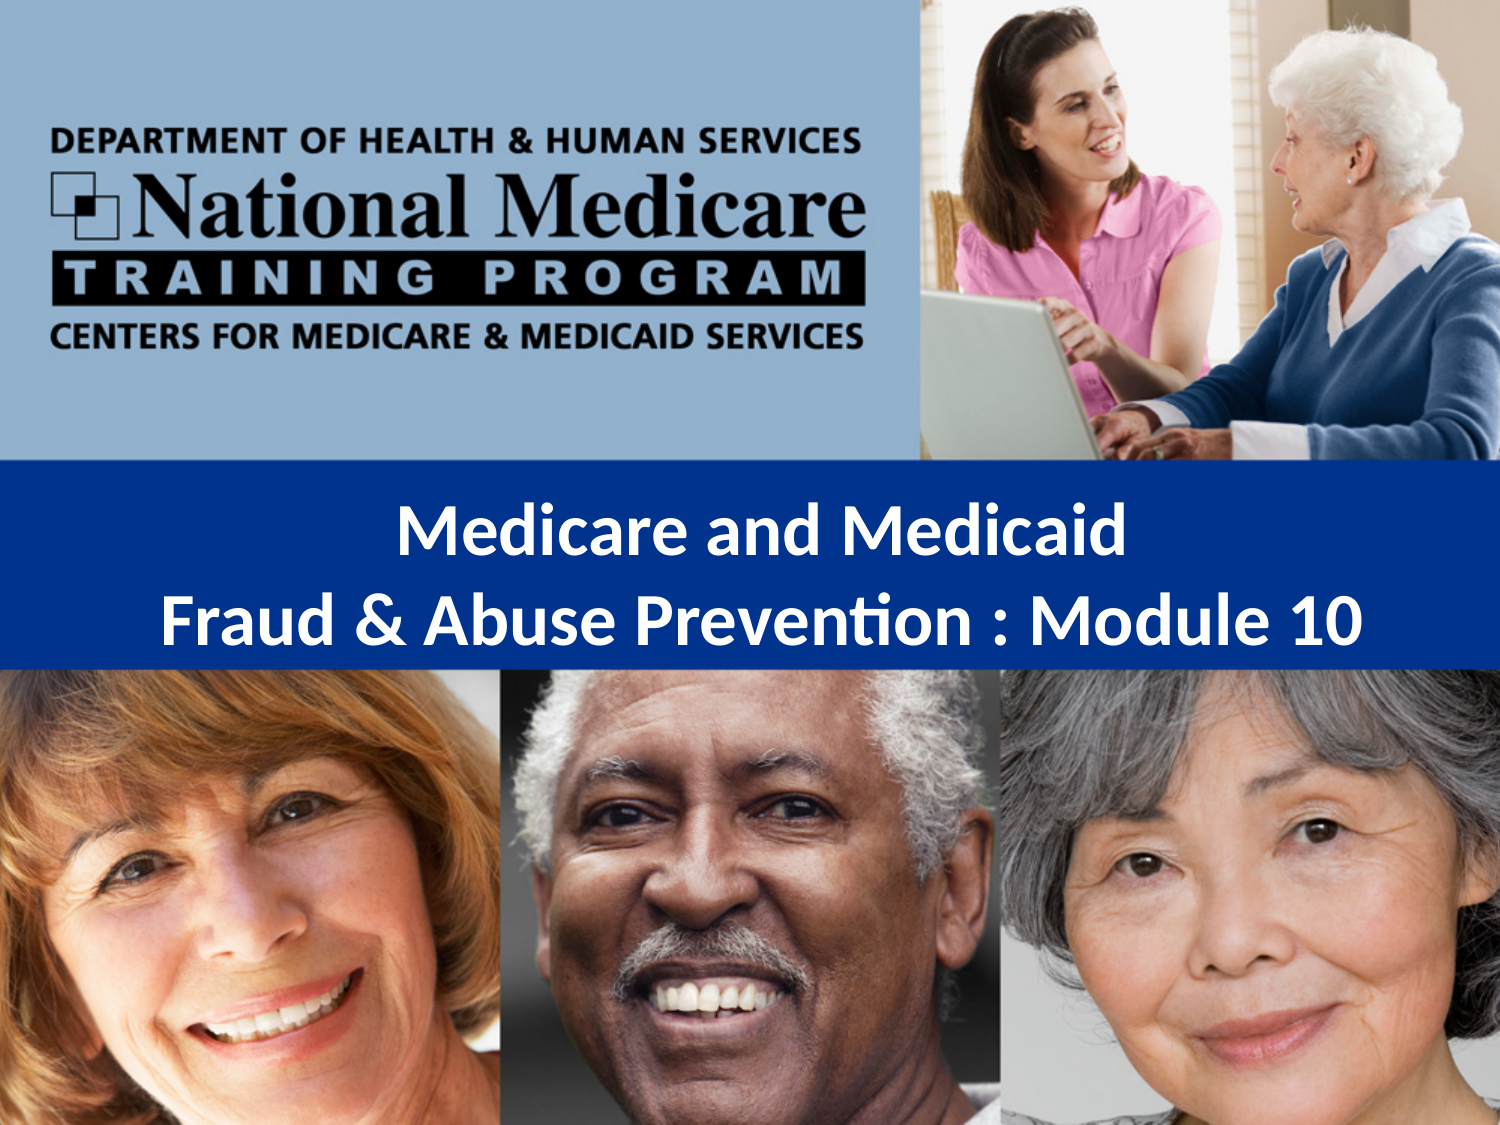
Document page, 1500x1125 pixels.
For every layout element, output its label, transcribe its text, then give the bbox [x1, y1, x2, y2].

title Medicare and Medicaid Fraud & Abuse Prevention : Module 10 [74, 474, 1451, 667]
picture [0, 0, 1500, 1125]
